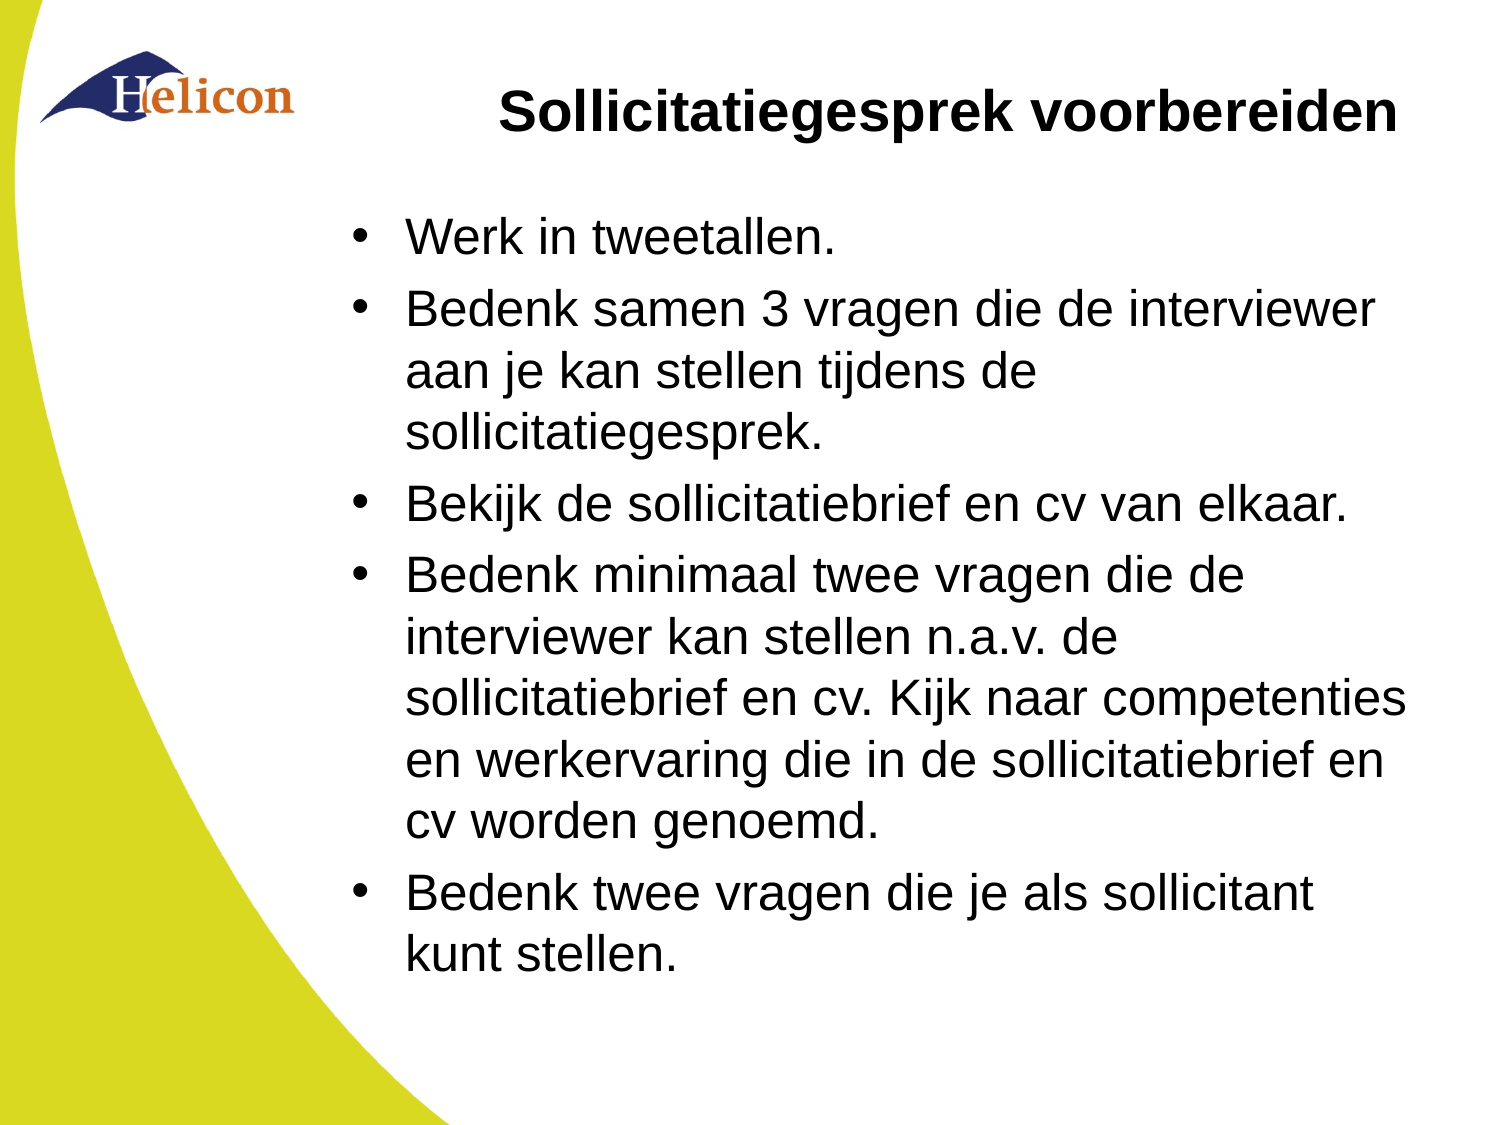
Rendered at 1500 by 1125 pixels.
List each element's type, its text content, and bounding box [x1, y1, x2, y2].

title Sollicitatiegesprek voorbereiden [324, 54, 1415, 161]
list Werk in tweetallen. Bedenk samen 3 vragen die de interviewer aan je kan stellen tijdens de sollicitatiegesprek. Bekijk de sollicitatiebrief en cv van elkaar. Bedenk minimaal twee vragen die de interviewer kan stellen n.a.v. de sollicitatiebrief en cv. Kijk naar competenties en werkervaring die in de sollicitatiebrief en cv worden genoemd. Bedenk twee vragen die je als sollicitant kunt stellen. [336, 196, 1425, 1005]
picture [0, 0, 1500, 1125]
